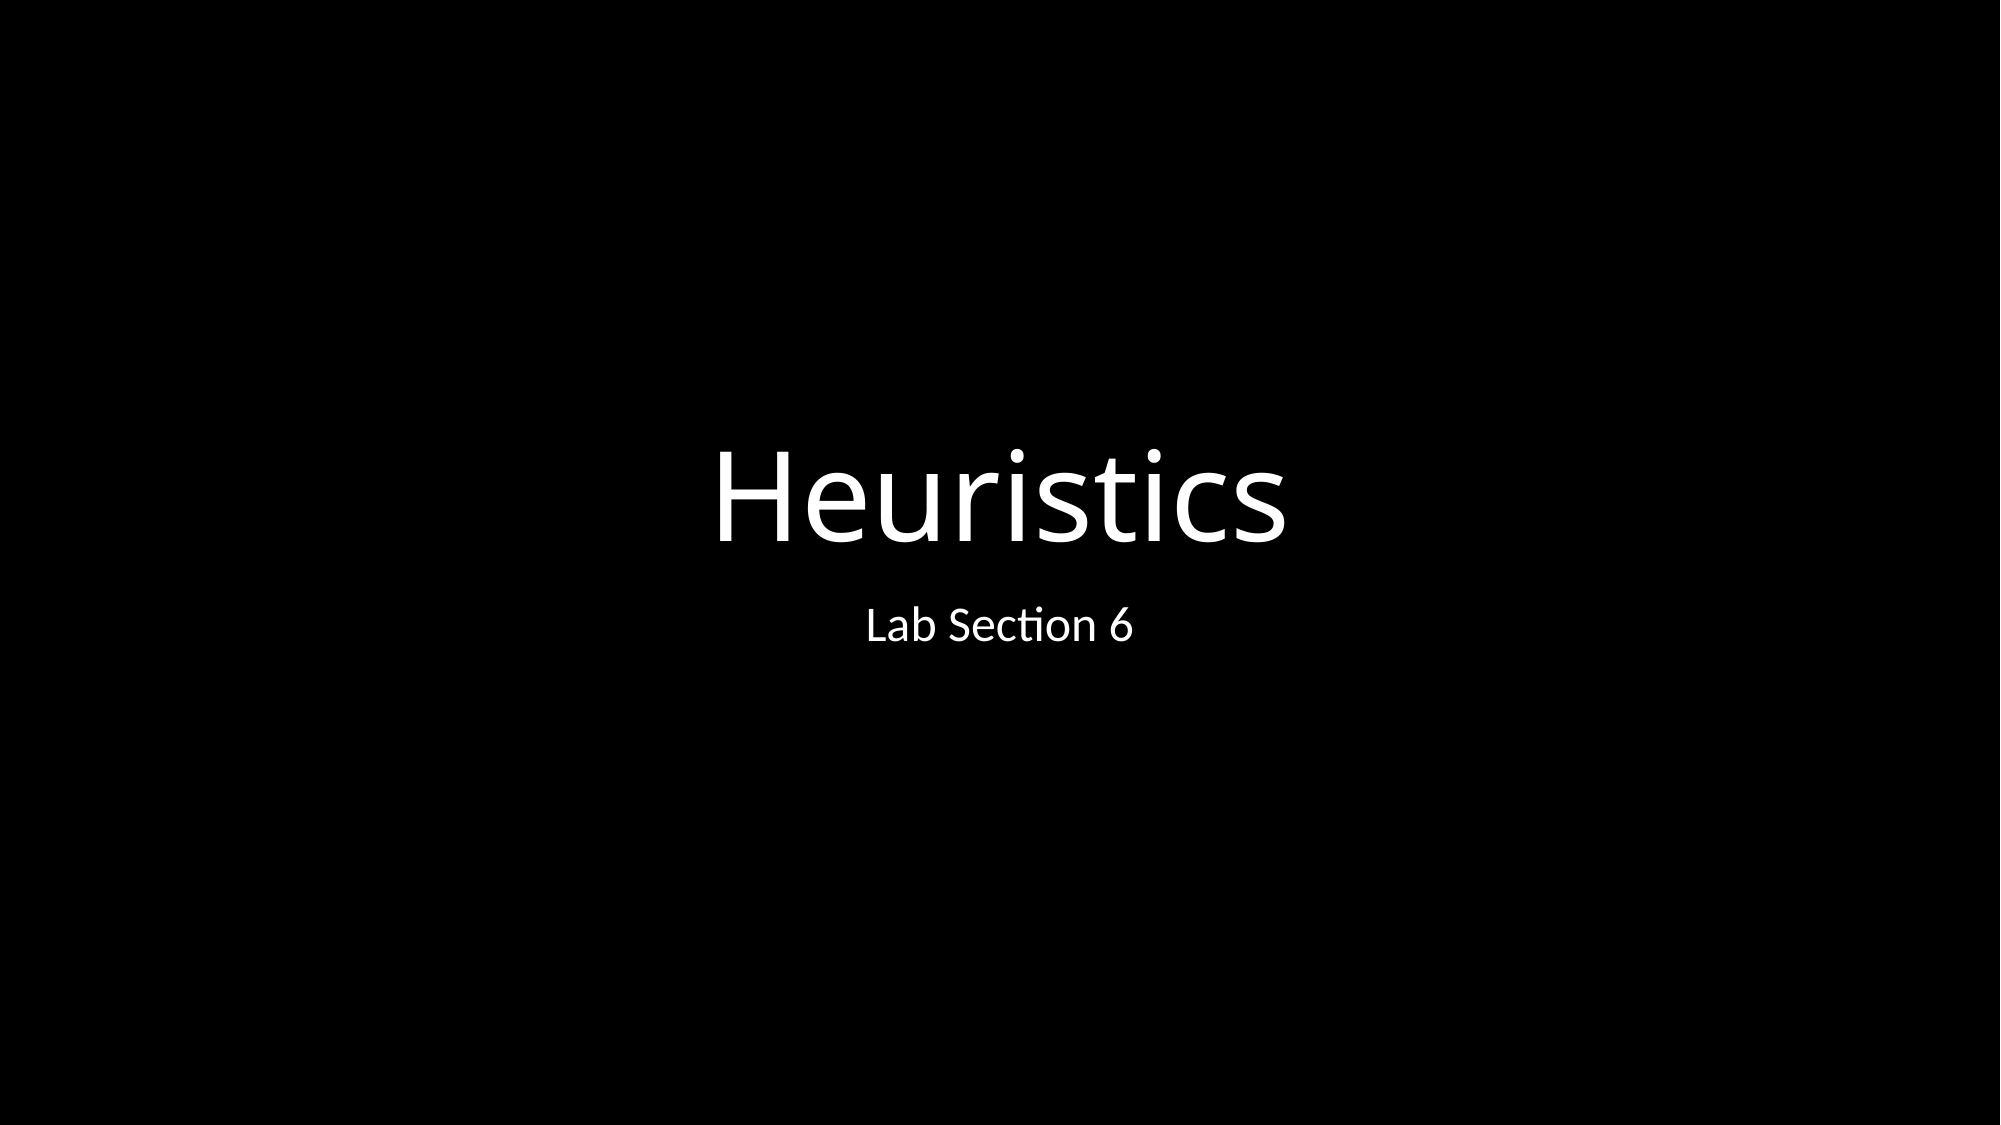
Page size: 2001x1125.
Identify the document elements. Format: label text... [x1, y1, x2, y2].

subtitle Lab Section 6 [249, 590, 1750, 863]
title Heuristics [249, 184, 1750, 576]
